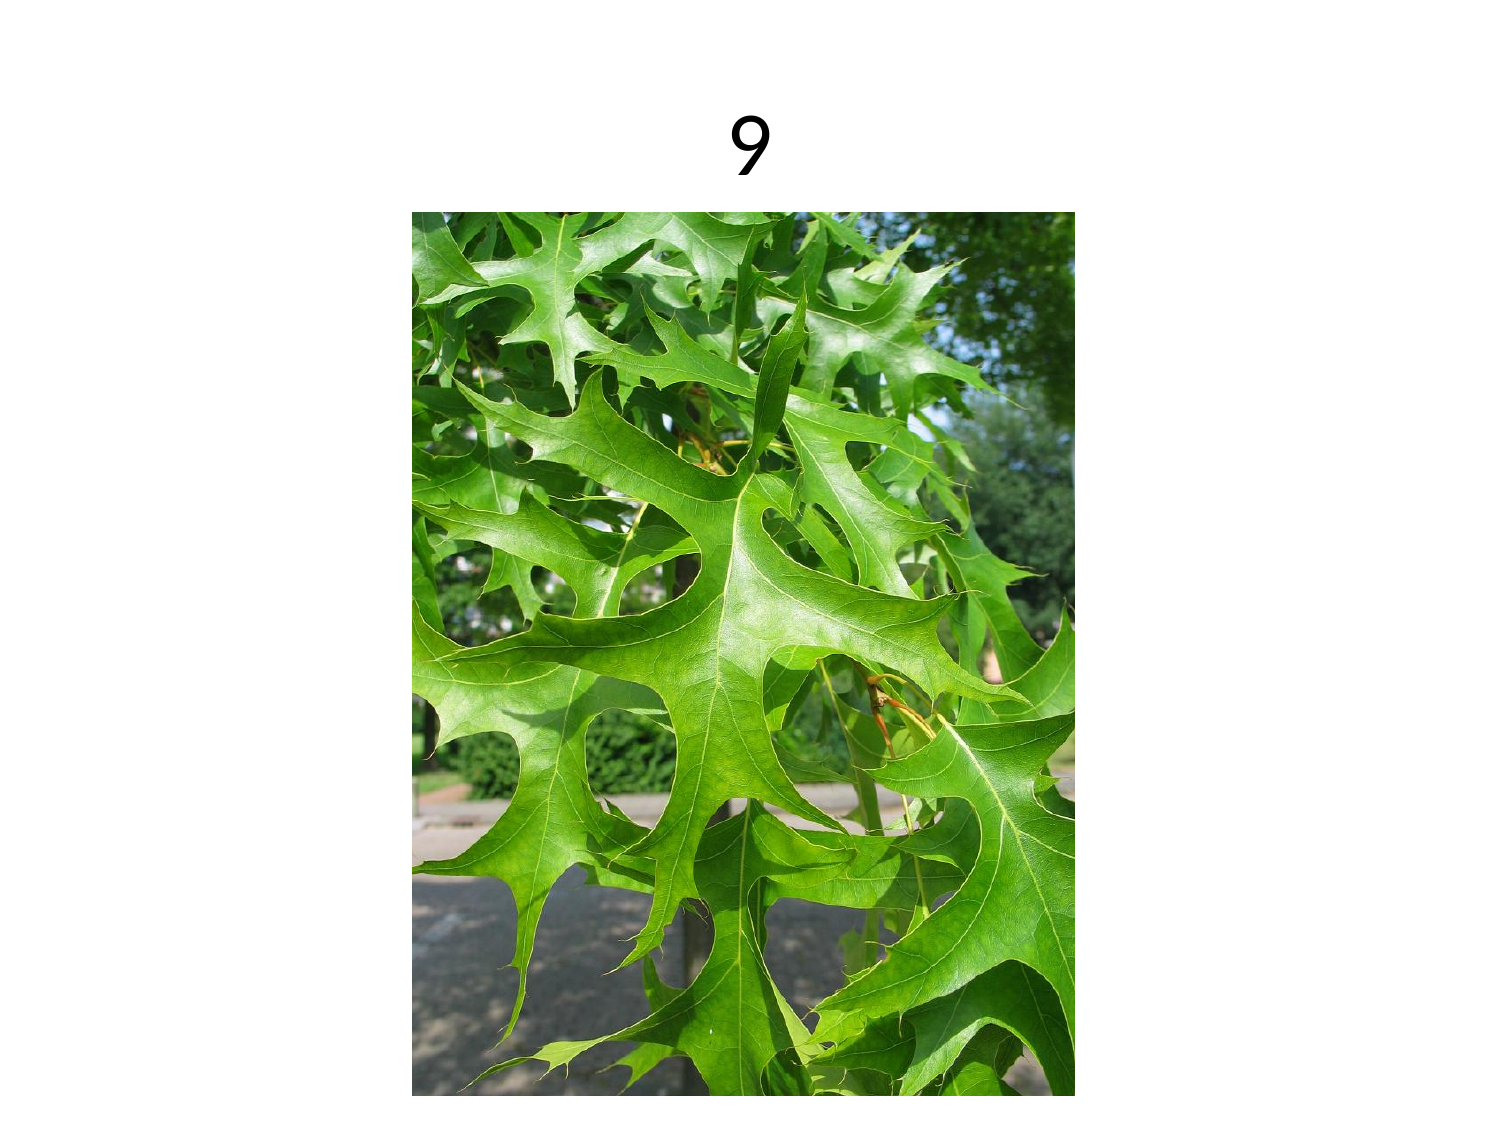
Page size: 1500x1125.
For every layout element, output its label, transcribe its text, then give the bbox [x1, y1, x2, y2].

title 9 [75, 45, 1425, 233]
picture [412, 212, 1076, 1096]
